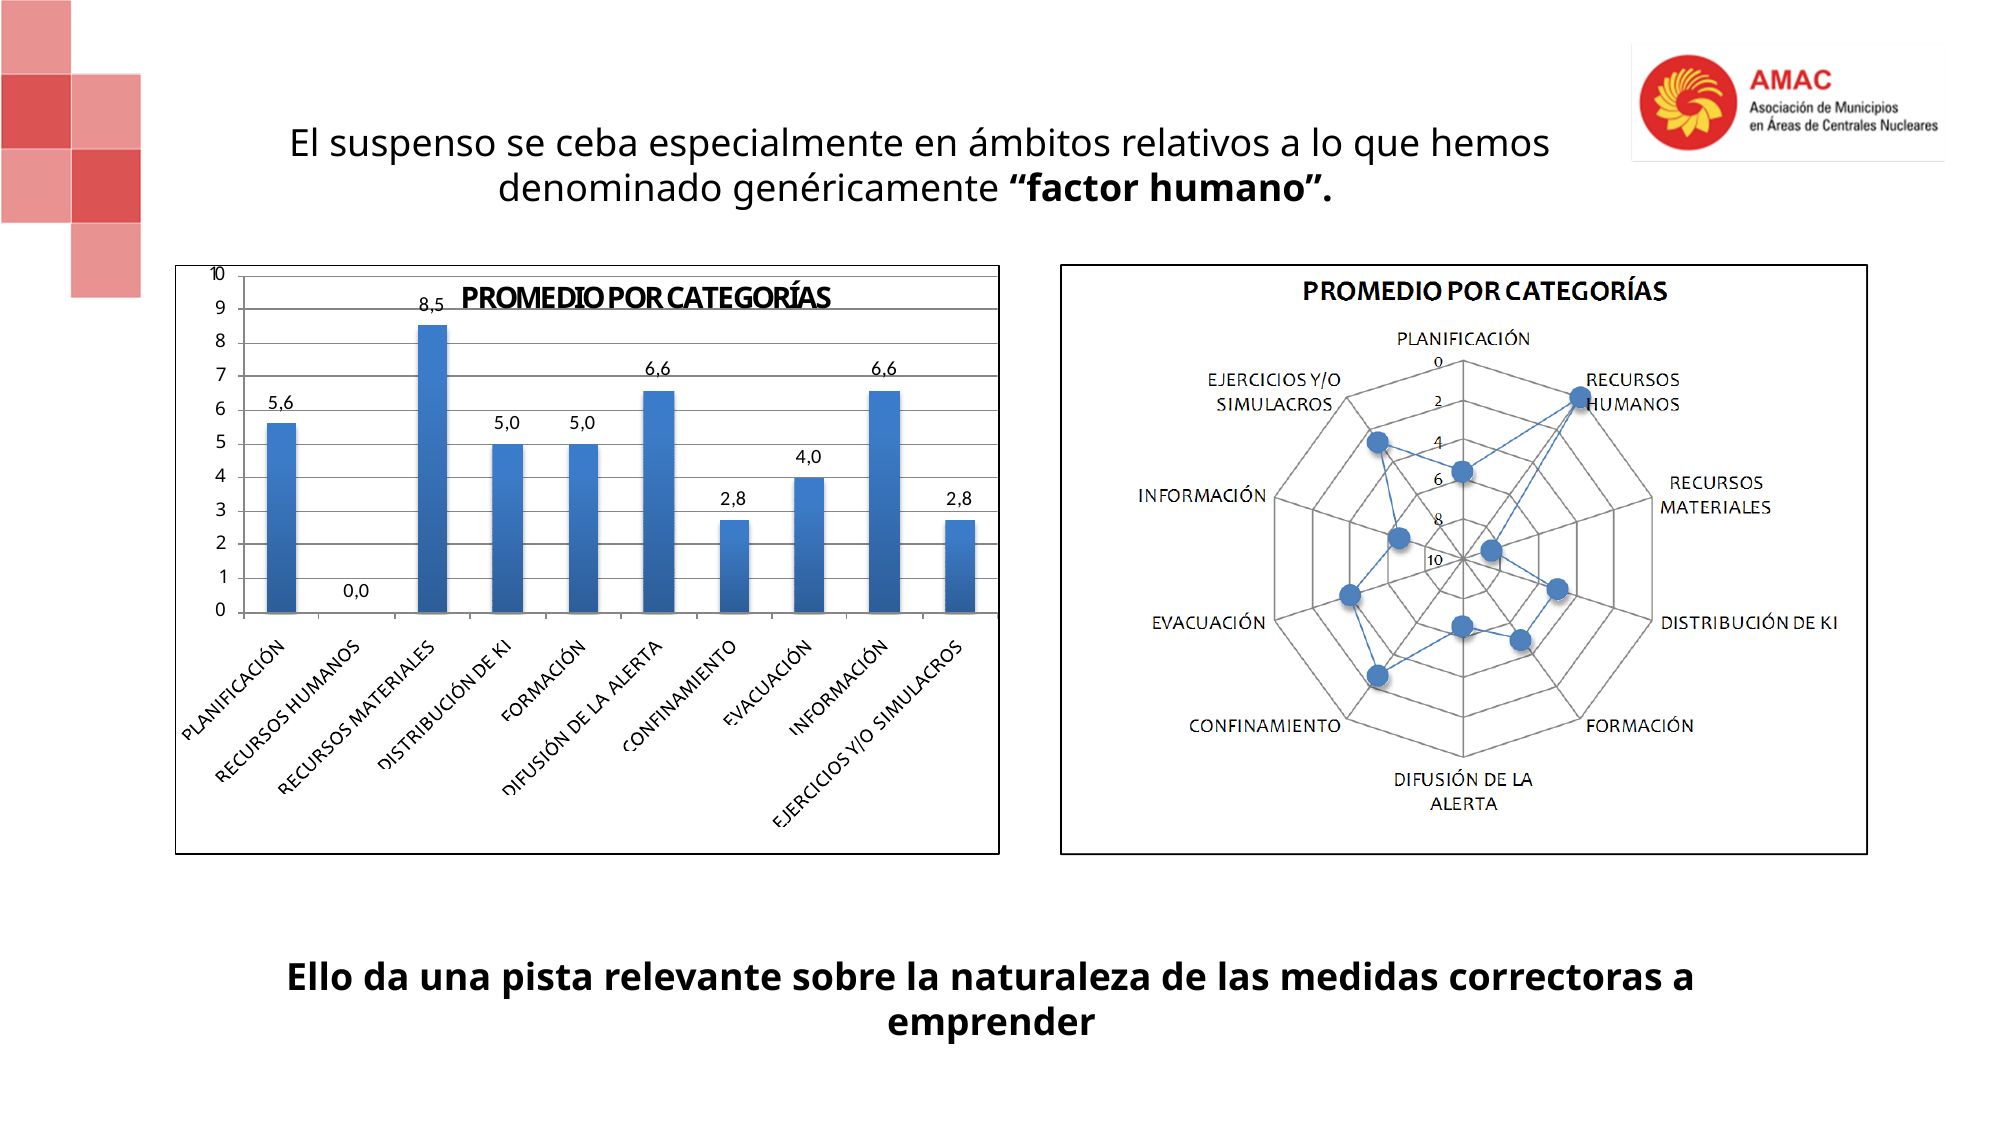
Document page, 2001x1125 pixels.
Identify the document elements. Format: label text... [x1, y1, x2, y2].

text_box Ello da una pista relevante sobre la naturaleza de las medidas correctoras a emprender [220, 900, 1764, 1051]
picture [0, 0, 1946, 856]
